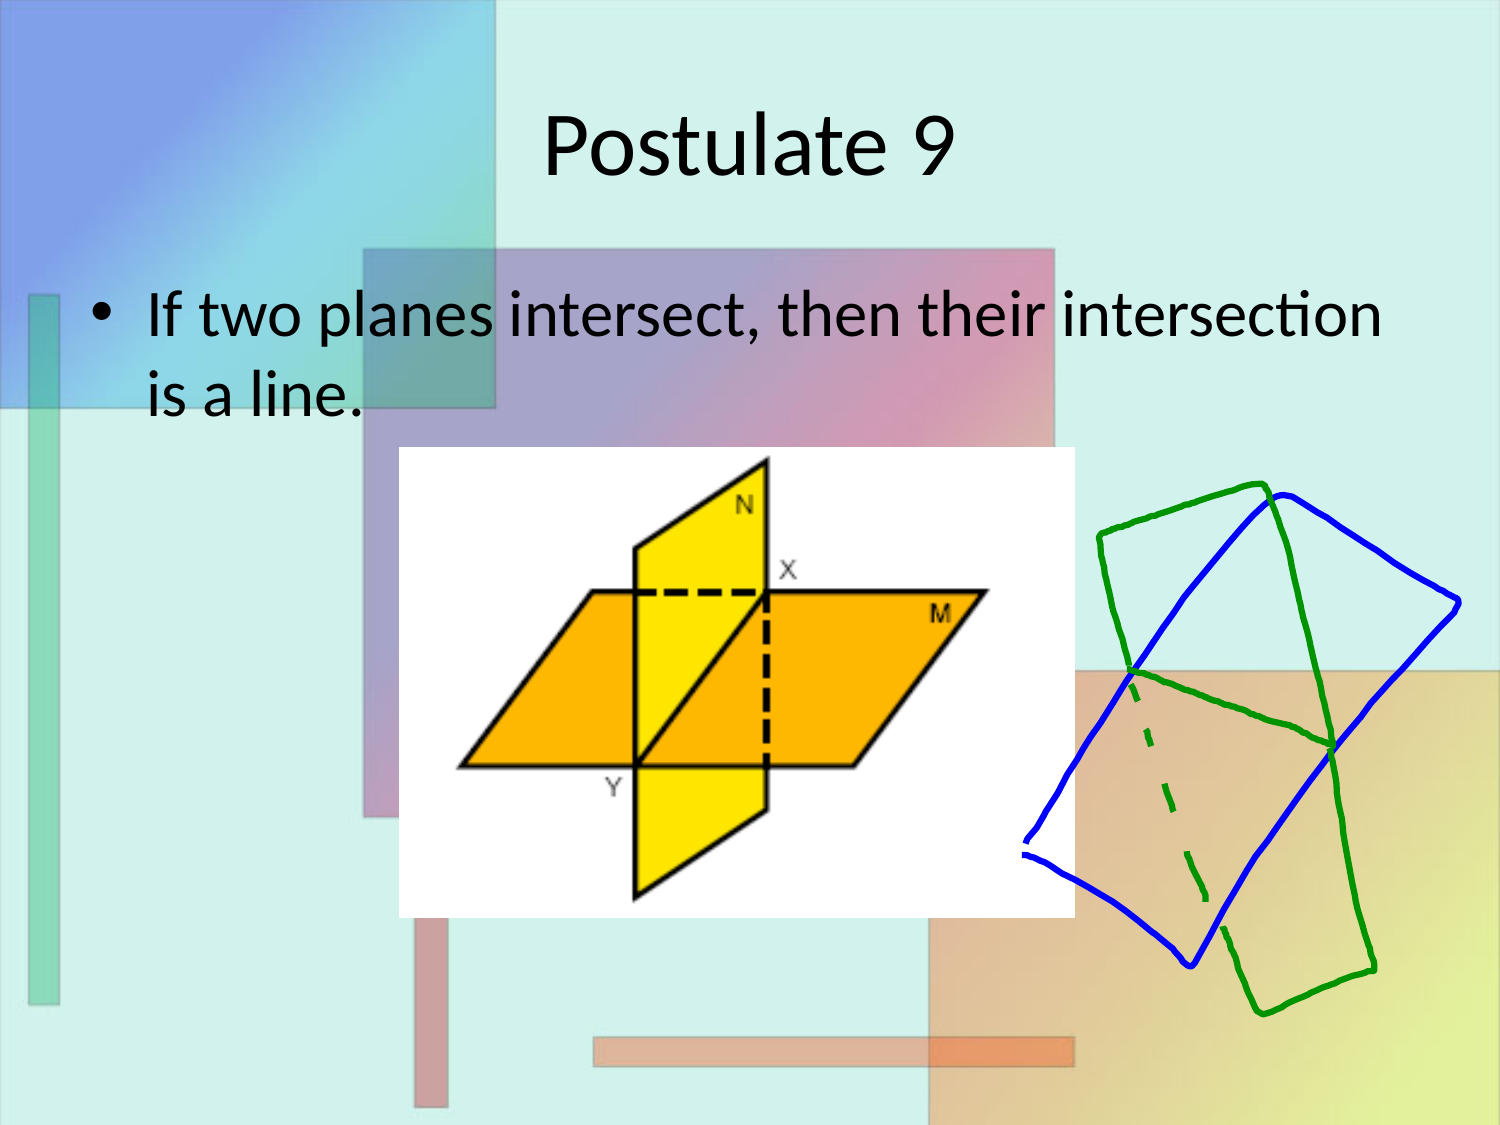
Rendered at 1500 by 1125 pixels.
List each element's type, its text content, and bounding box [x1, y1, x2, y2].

text_box [1126, 668, 1332, 746]
text_box [1098, 483, 1334, 747]
text_box [1079, 672, 1330, 968]
text_box [1129, 683, 1139, 702]
picture [0, 0, 1500, 1125]
text_box [1271, 494, 1460, 753]
text_box [1186, 851, 1207, 902]
text_box [1221, 747, 1376, 1015]
text_box [1163, 783, 1175, 813]
text_box [1144, 728, 1152, 747]
list If two planes intersect, then their intersection is a line. [75, 262, 1425, 1005]
title Postulate 9 [75, 45, 1425, 233]
